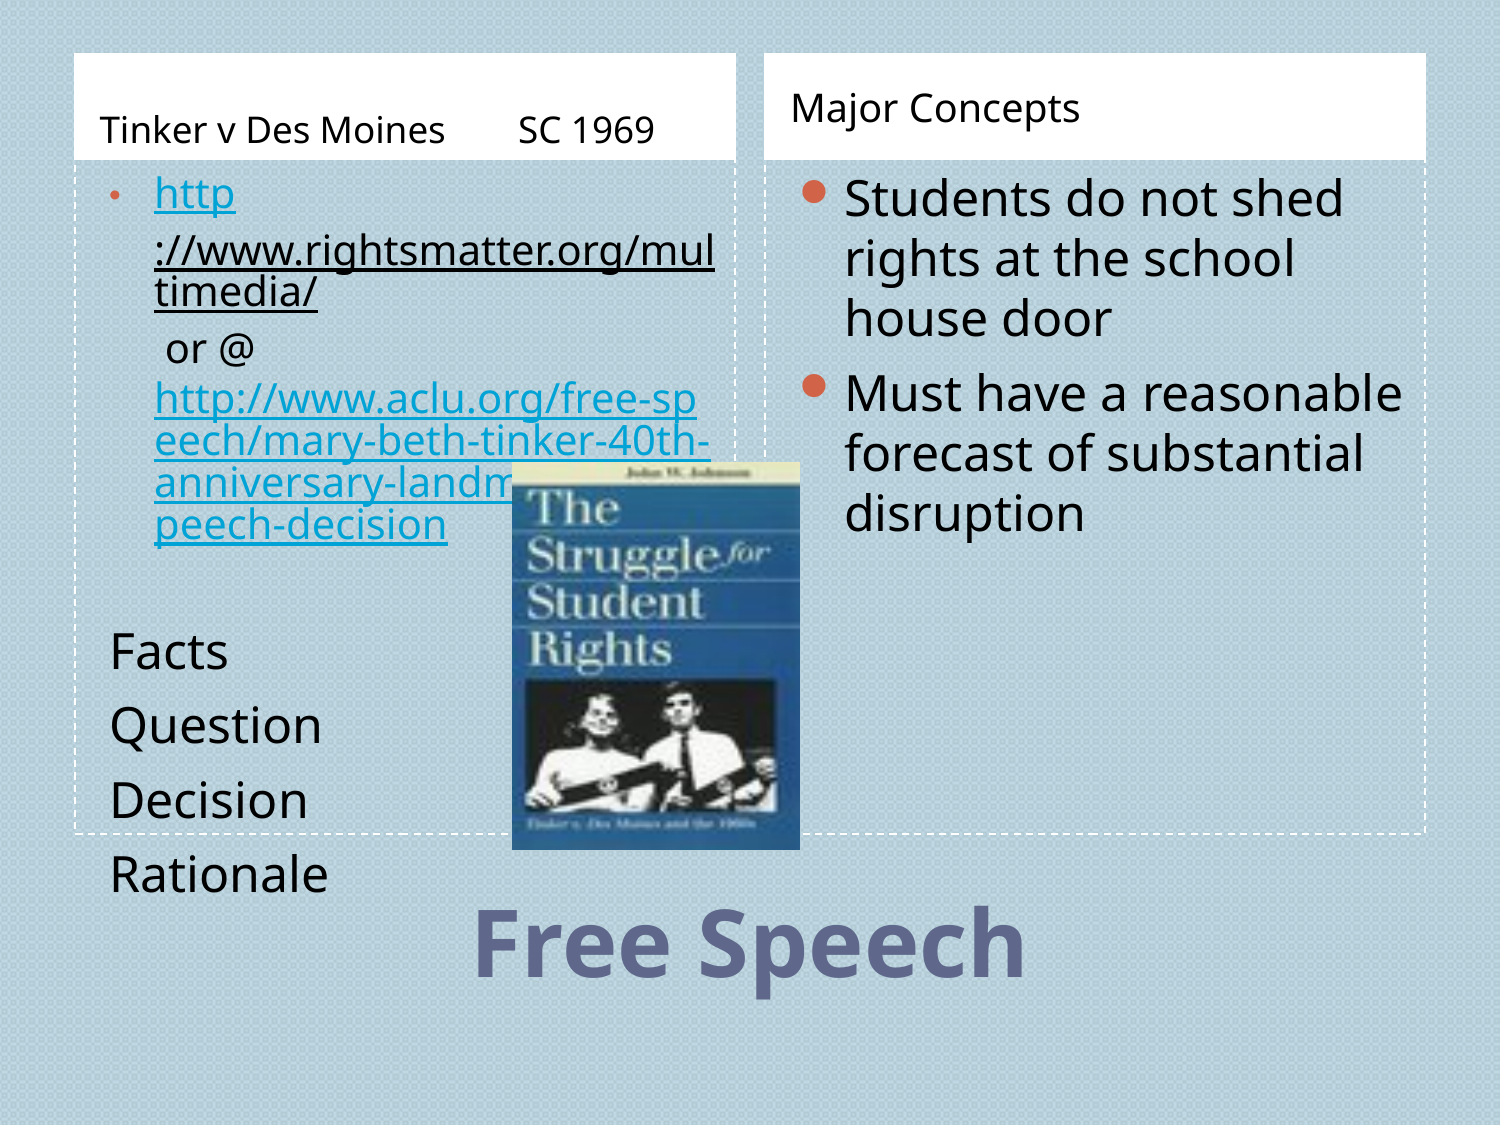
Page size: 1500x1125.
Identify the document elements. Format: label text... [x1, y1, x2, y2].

title Free Speech [75, 846, 1425, 1034]
list Students do not shed rights at the school house door Must have a reasonable forecast of substantial disruption [764, 158, 1426, 835]
list Tinker v Des Moines SC 1969 [74, 53, 736, 159]
list Major Concepts [764, 53, 1426, 159]
picture [512, 462, 801, 851]
list http://www.rightsmatter.org/multimedia/ or @ http://www.aclu.org/free-speech/mary-beth-tinker-40th-anniversary-landmark-free-speech-decision Facts Question Decision Rationale [74, 158, 736, 835]
